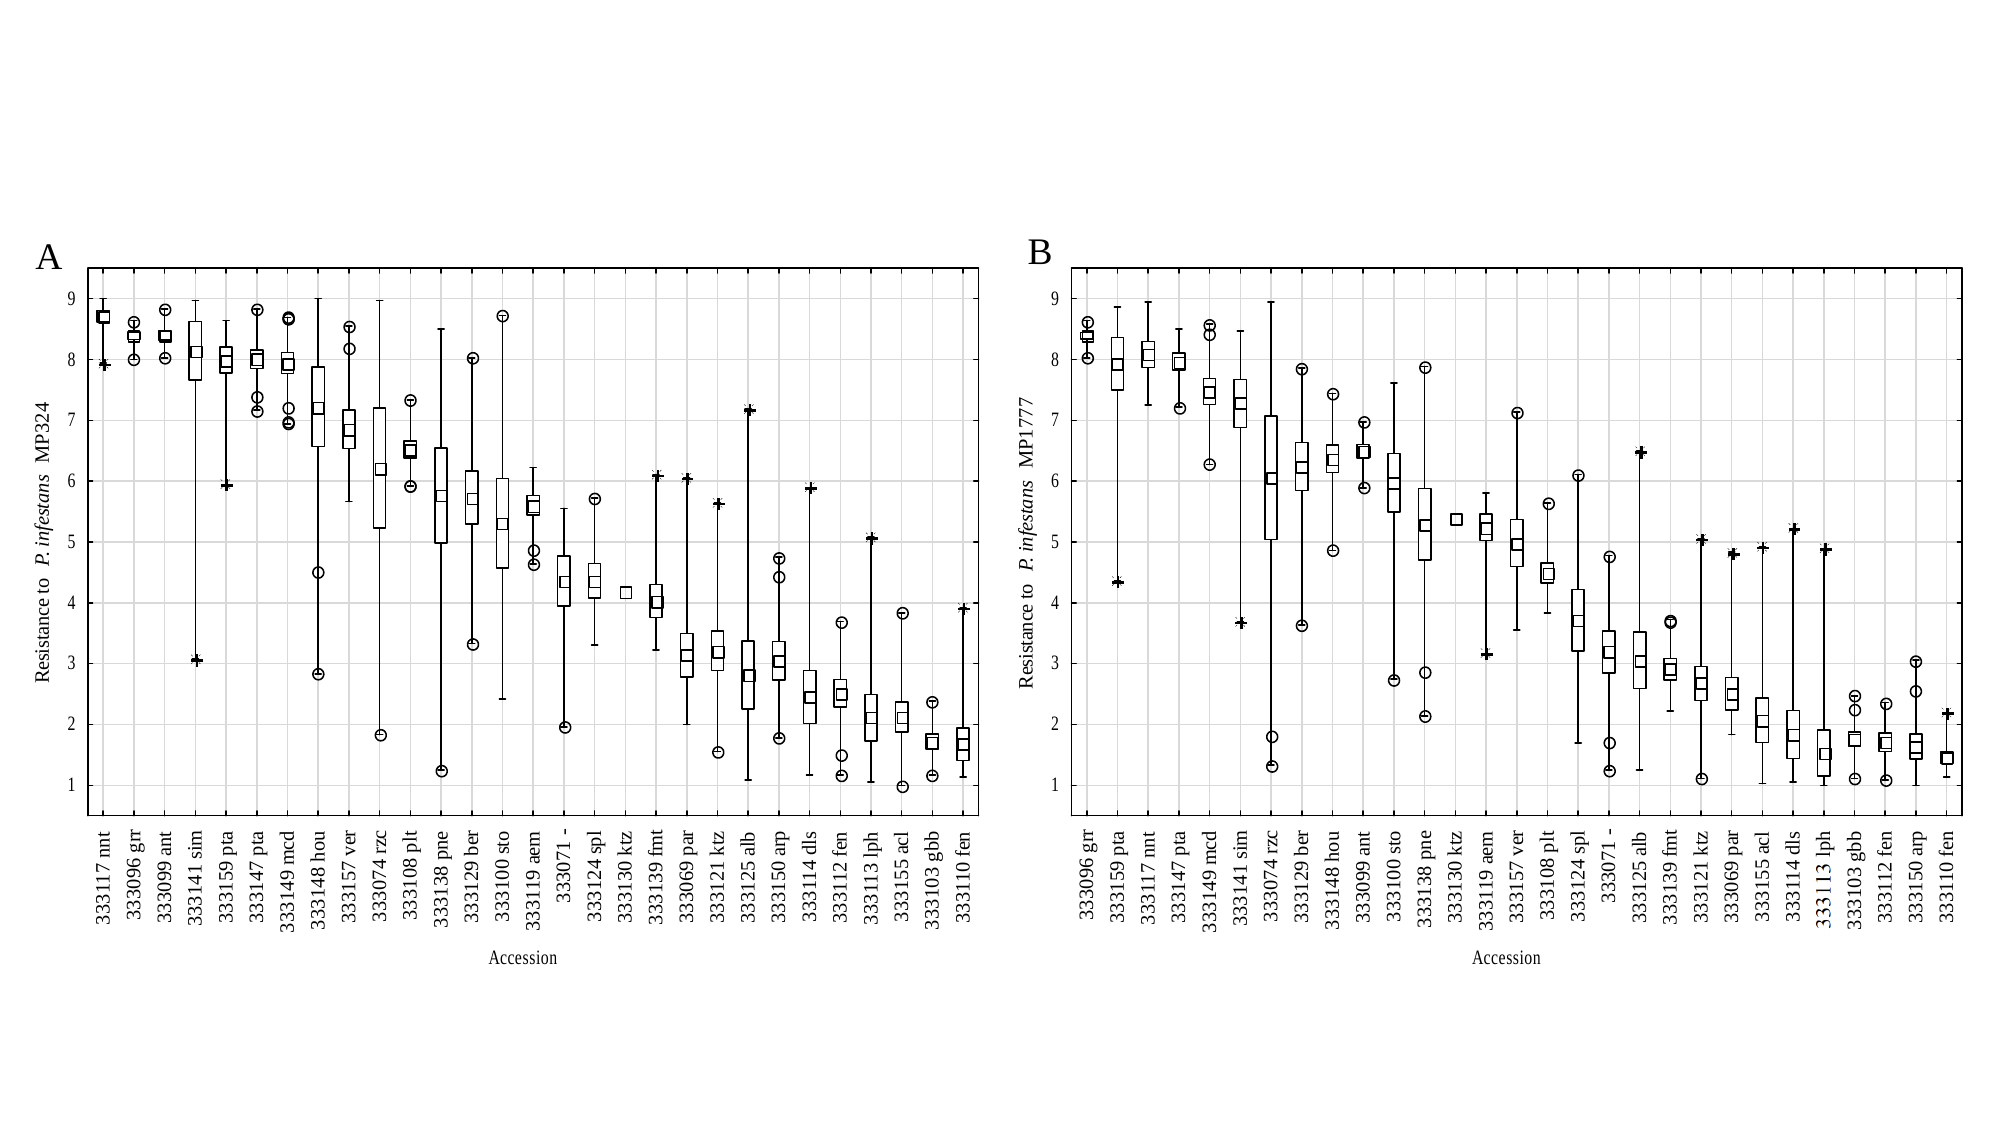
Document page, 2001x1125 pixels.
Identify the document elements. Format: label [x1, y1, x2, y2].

text_box [20, 219, 1980, 979]
